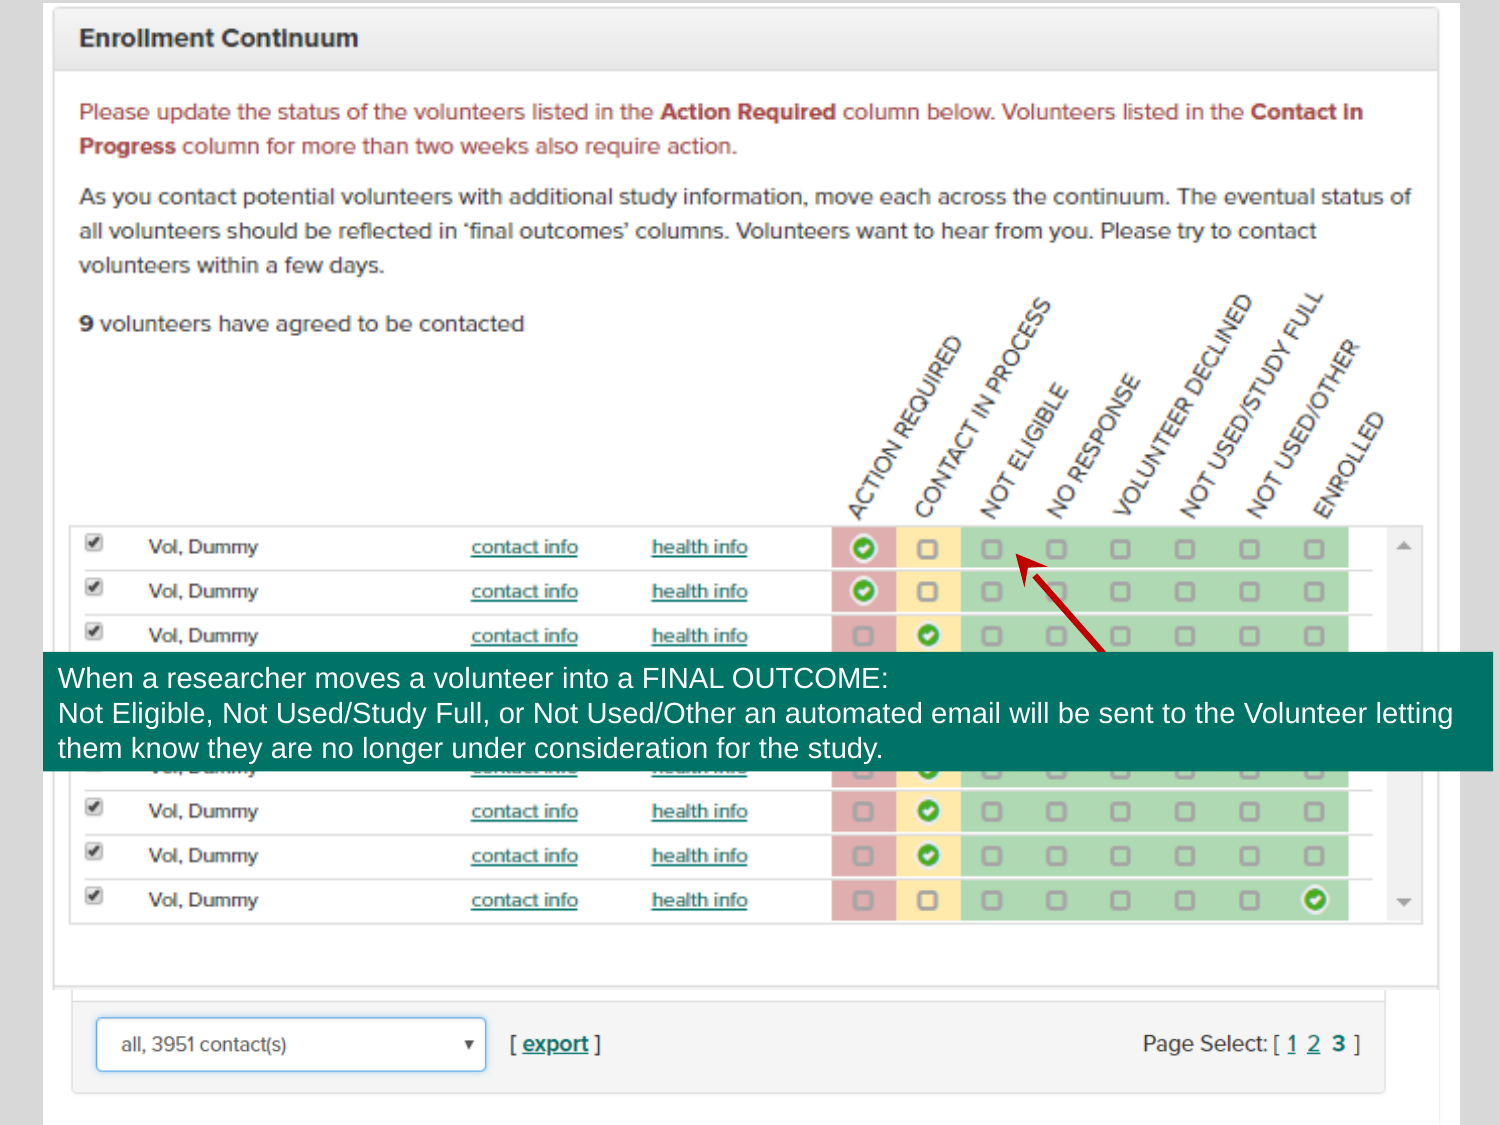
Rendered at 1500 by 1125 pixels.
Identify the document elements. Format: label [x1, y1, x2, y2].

picture [42, 3, 1460, 1125]
text_box [1015, 553, 1109, 659]
text_box [1465, 651, 1494, 772]
